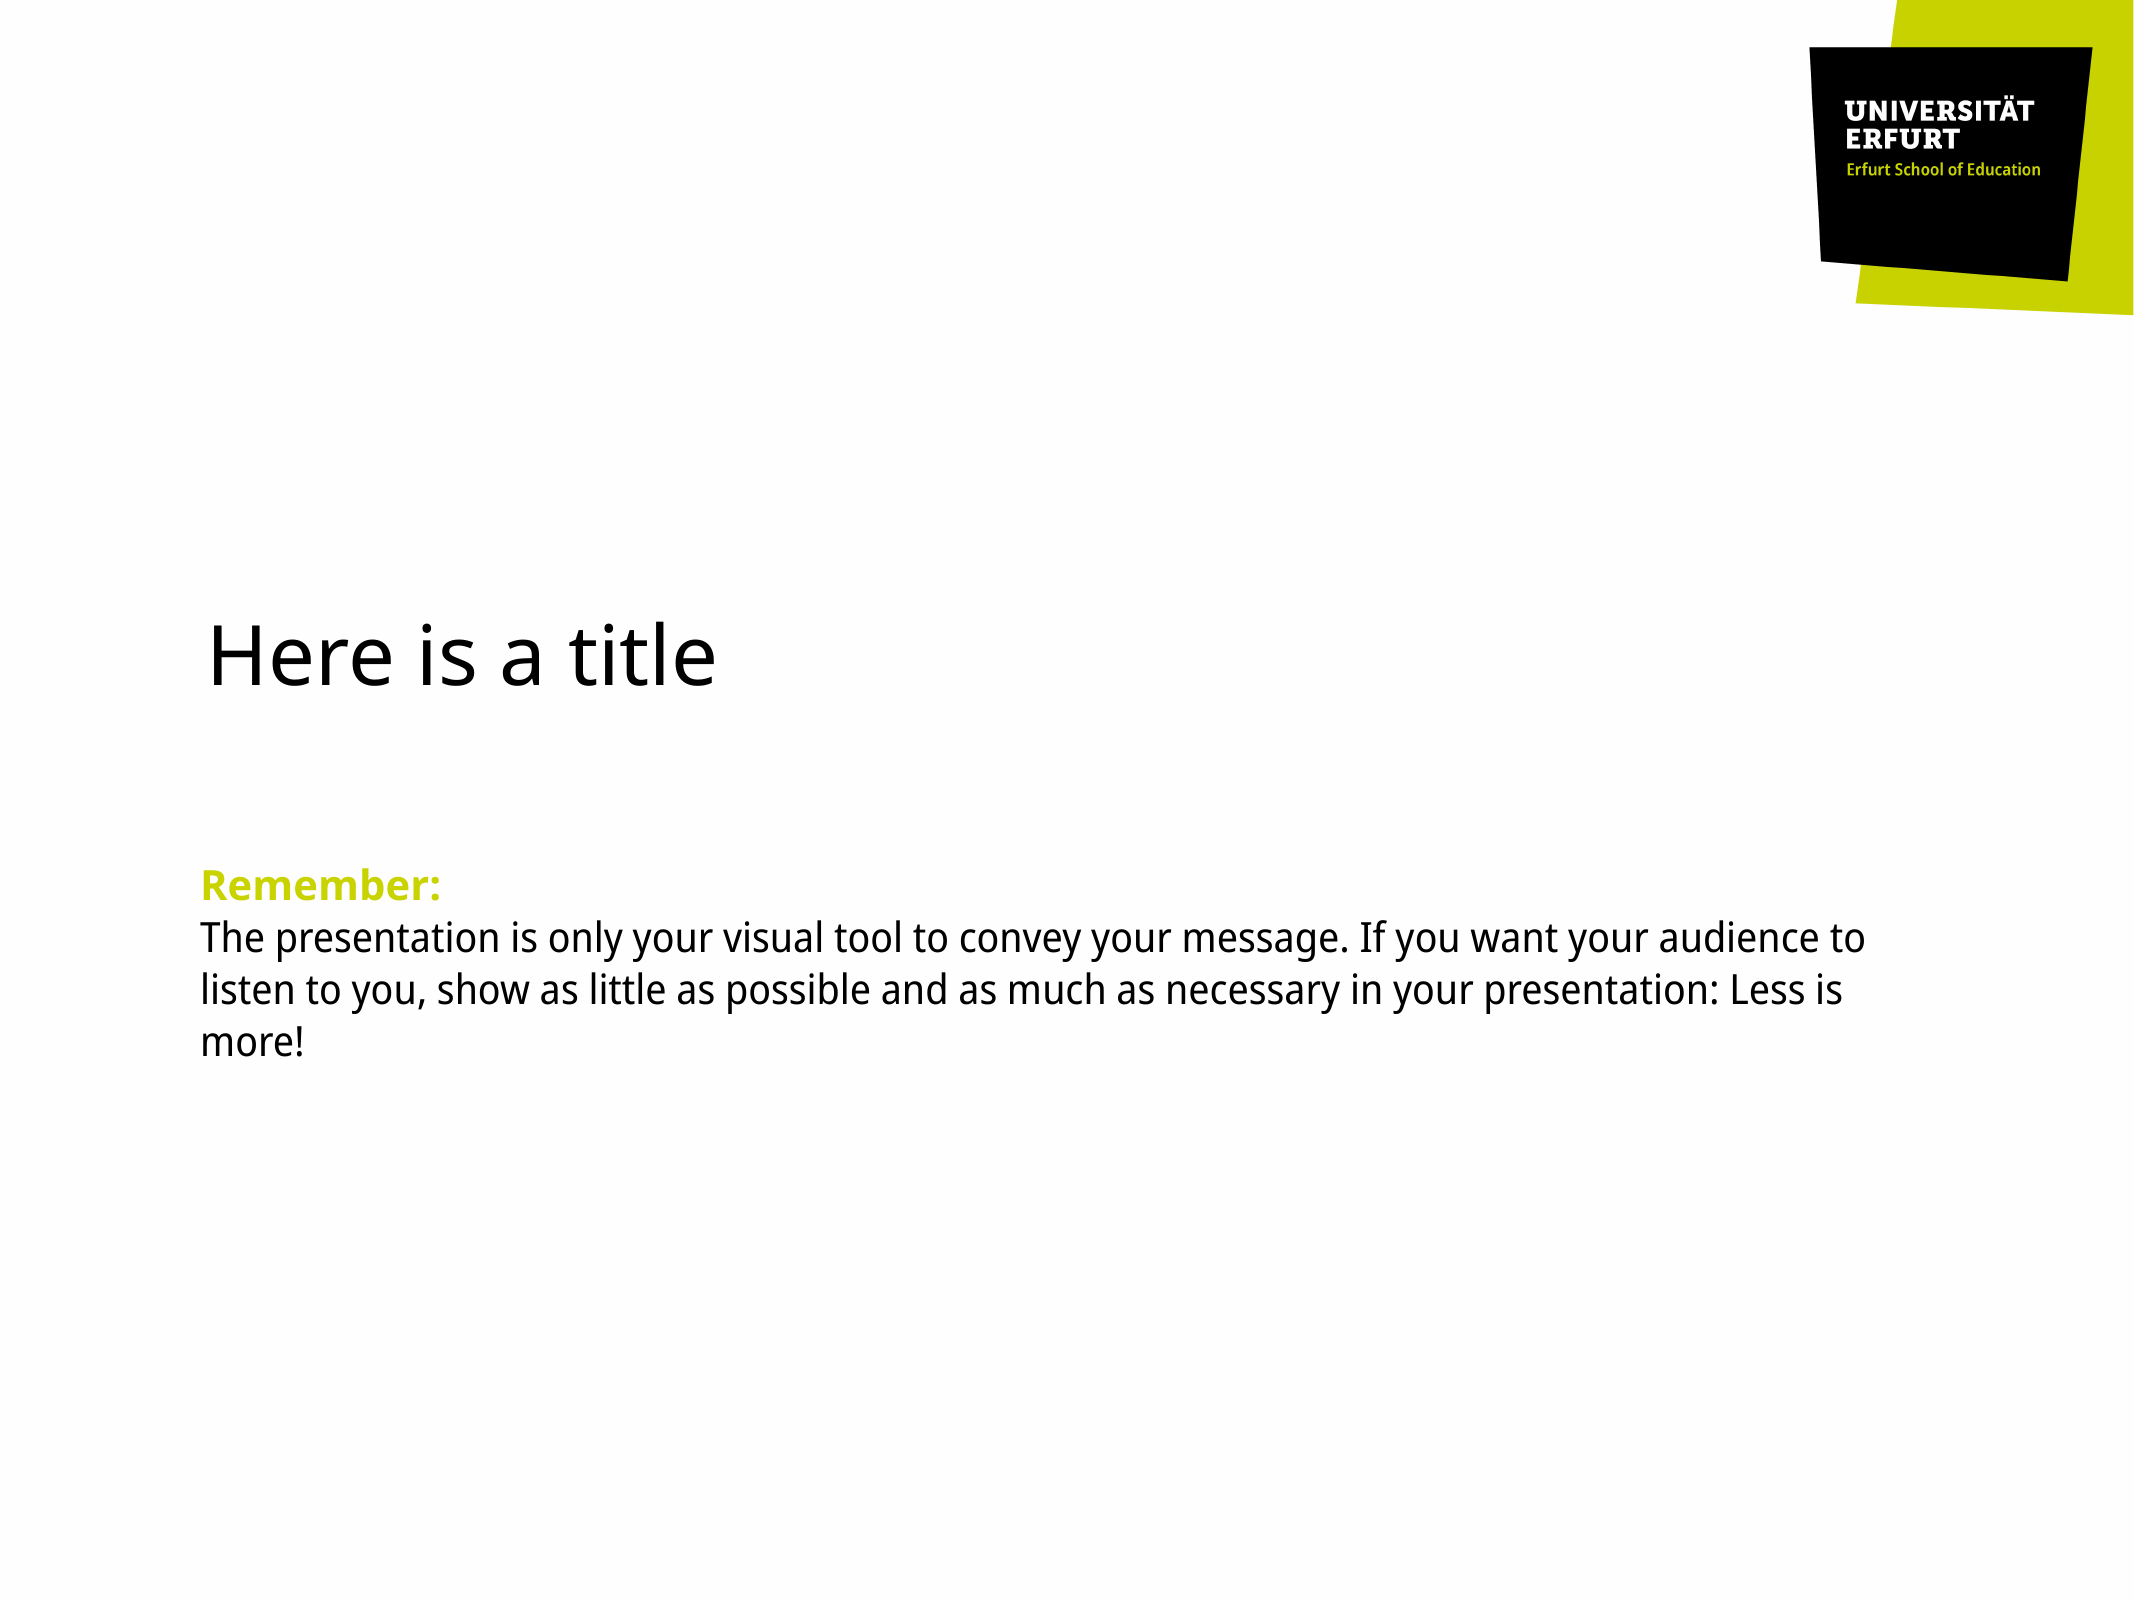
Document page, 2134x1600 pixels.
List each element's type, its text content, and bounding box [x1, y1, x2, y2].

text_box Remember: The presentation is only your visual tool to convey your message. If you want your audience to listen to you, show as little as possible and as much as necessary in your presentation: Less is more! [191, 847, 1909, 1089]
picture [0, 0, 2134, 1600]
text_box Here is a title [191, 594, 1711, 825]
